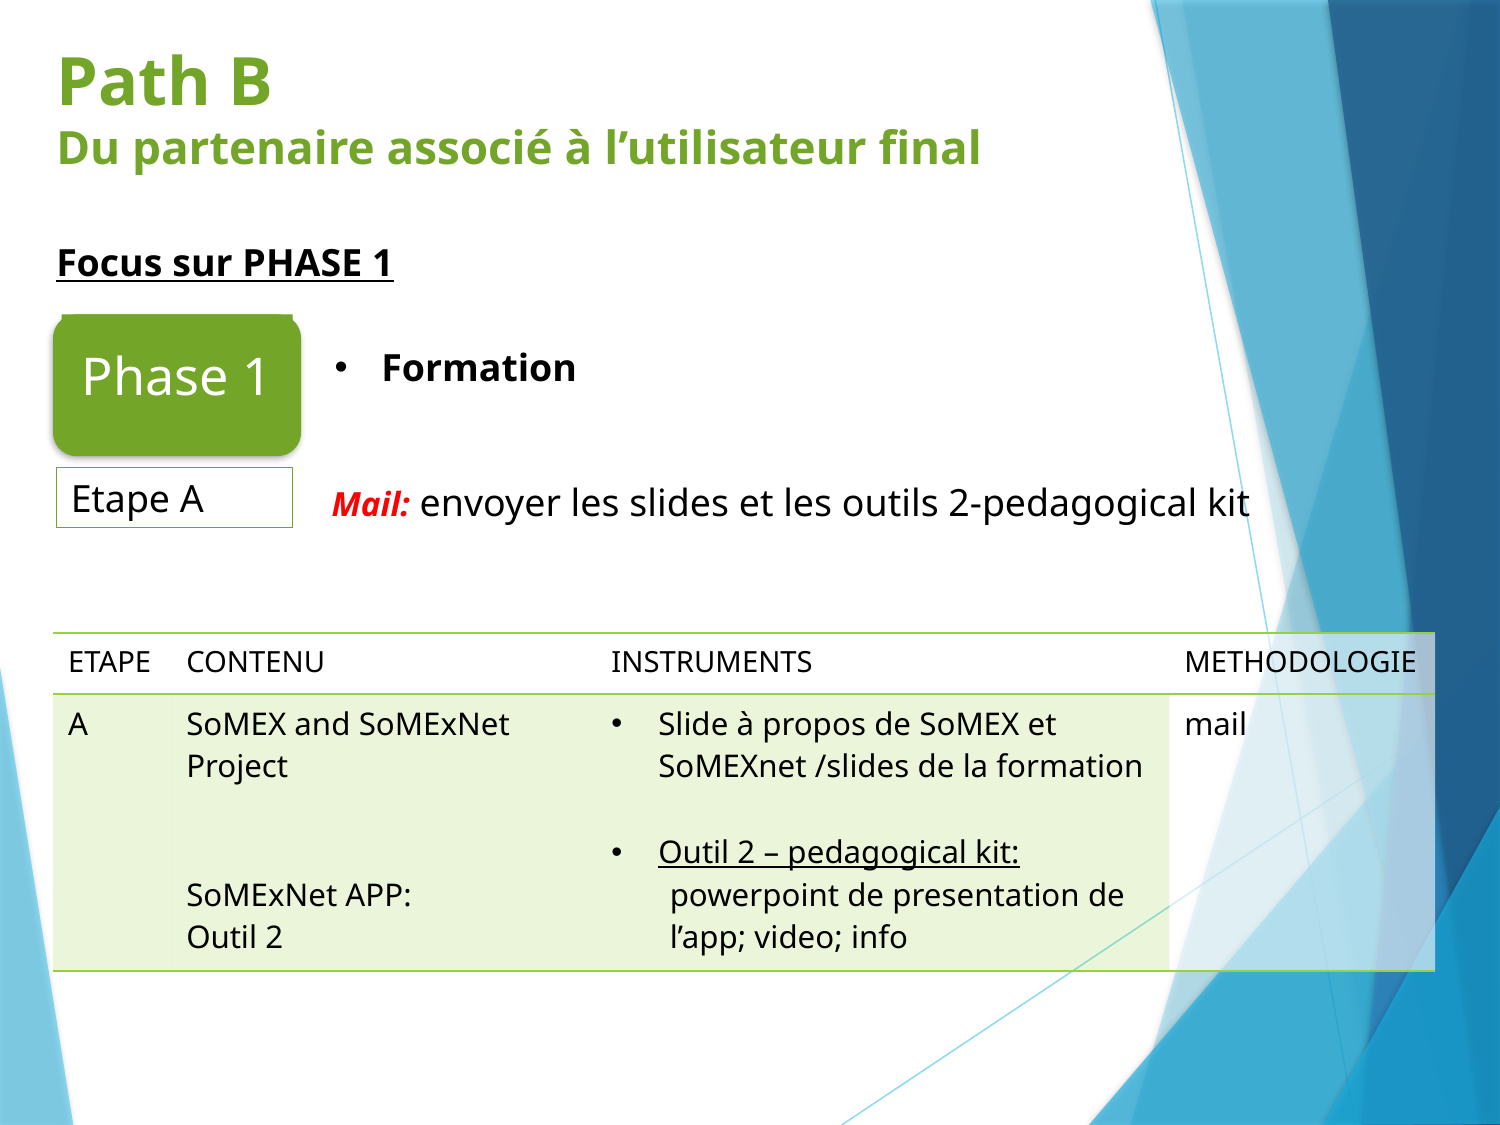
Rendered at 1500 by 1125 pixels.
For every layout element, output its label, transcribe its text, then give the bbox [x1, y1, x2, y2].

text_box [52, 313, 302, 457]
text_box Etape A [56, 467, 293, 528]
table_cell A [53, 695, 171, 970]
text_box Mail: envoyer les slides et les outils 2-pedagogical kit [316, 471, 1267, 532]
table_cell mail [1169, 695, 1435, 970]
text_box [324, 302, 1500, 432]
table_header METHODOLOGIE [1169, 634, 1435, 693]
table_header CONTENU [171, 634, 596, 693]
title Path B Du partenaire associé à l’utilisateur final [41, 30, 1415, 203]
table_header INSTRUMENTS [596, 634, 1169, 693]
text_box Focus sur PHASE 1 [41, 231, 1187, 300]
table_cell Slide à propos de SoMEX et SoMEXnet /slides de la formation Outil 2 – pedagogical kit: powerpoint de presentation de l’app; video; info [596, 695, 1169, 970]
table_cell SoMEX and SoMExNet Project SoMExNet APP: Outil 2 [171, 695, 596, 970]
table_header ETAPE [53, 634, 171, 693]
